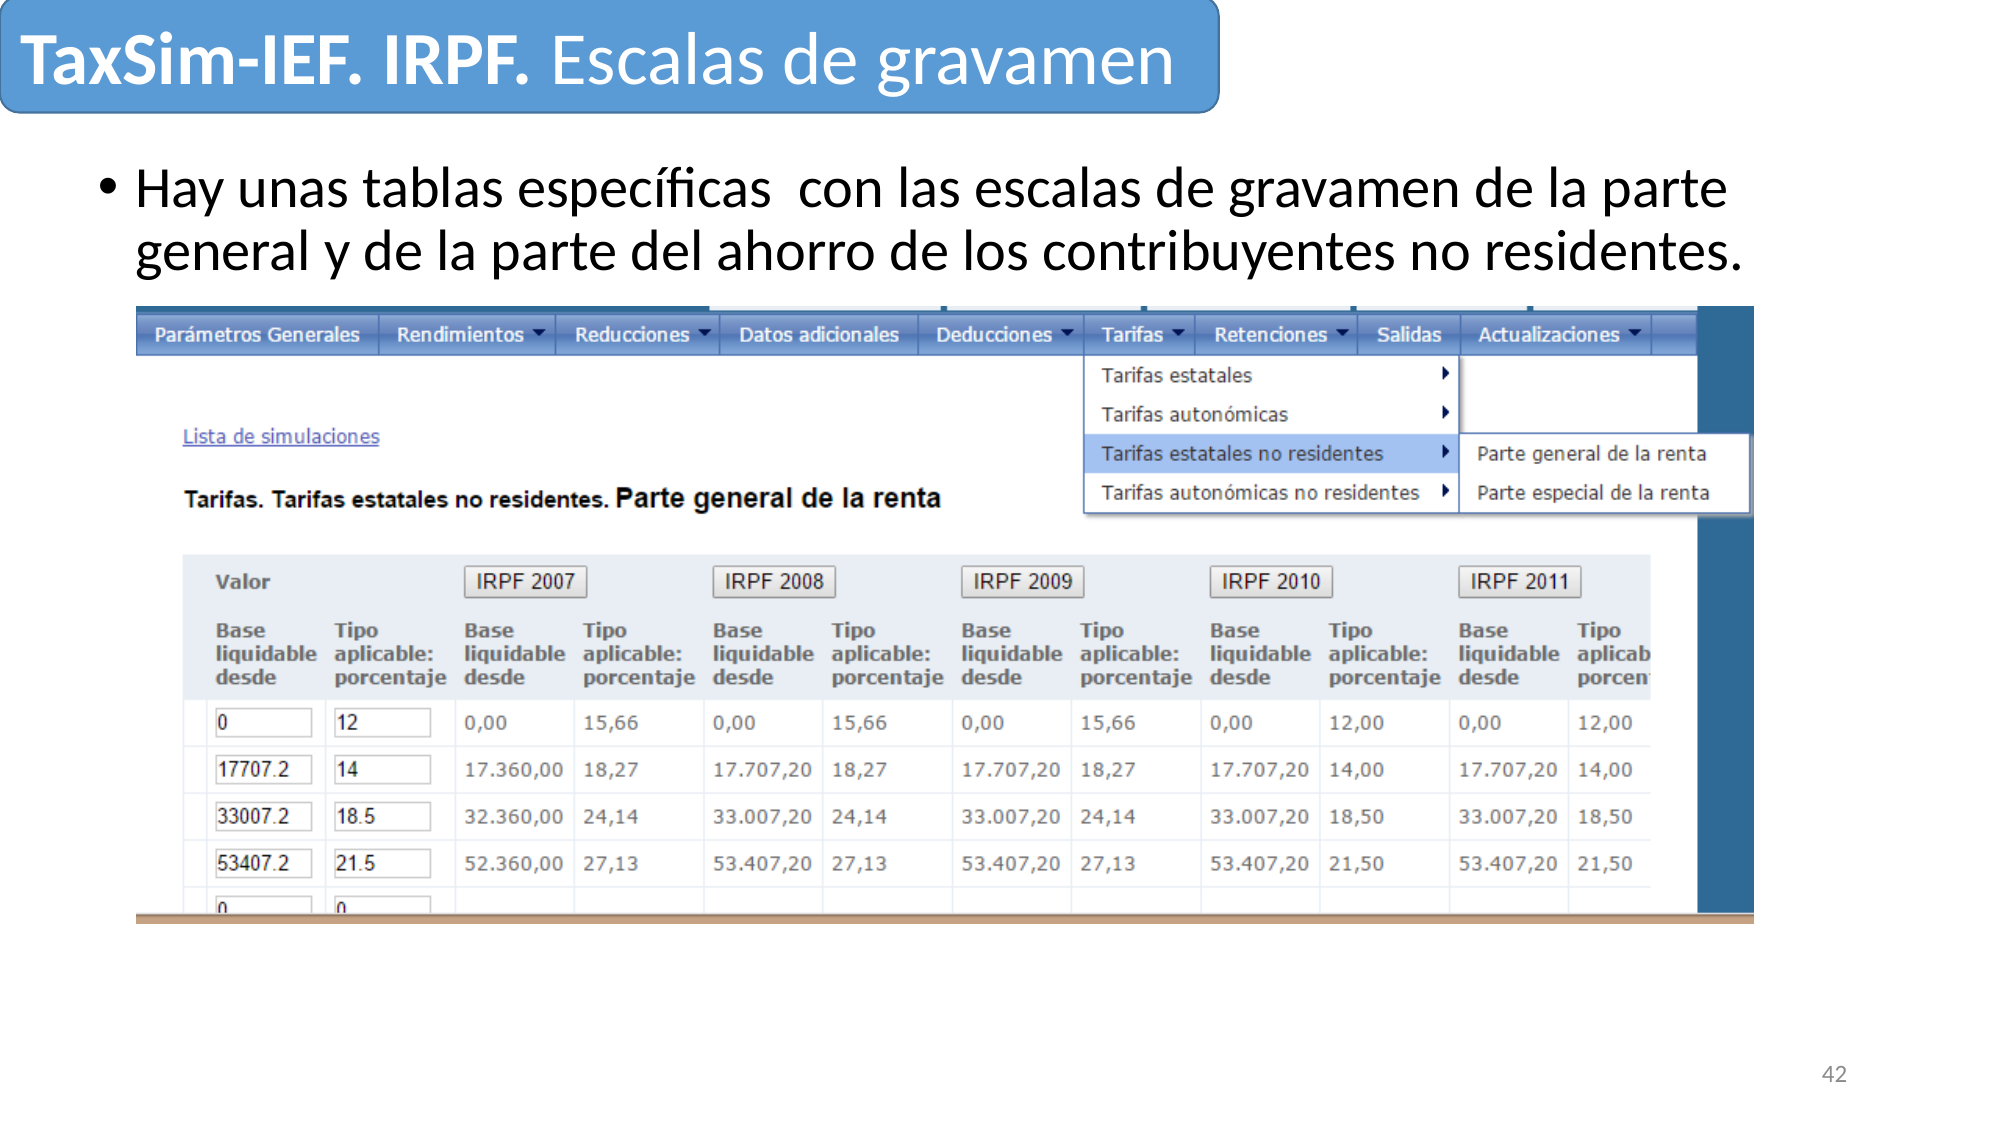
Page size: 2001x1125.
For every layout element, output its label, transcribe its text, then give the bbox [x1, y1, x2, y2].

slide_number 42 [1412, 1042, 1863, 1103]
picture [136, 306, 1754, 924]
text_box TaxSim-IEF. IRPF. Escalas de gravamen [0, 0, 1220, 114]
list Hay unas tablas específicas con las escalas de gravamen de la parte general y de la parte del ahorro de los contribuyentes no residentes. [82, 150, 1808, 864]
